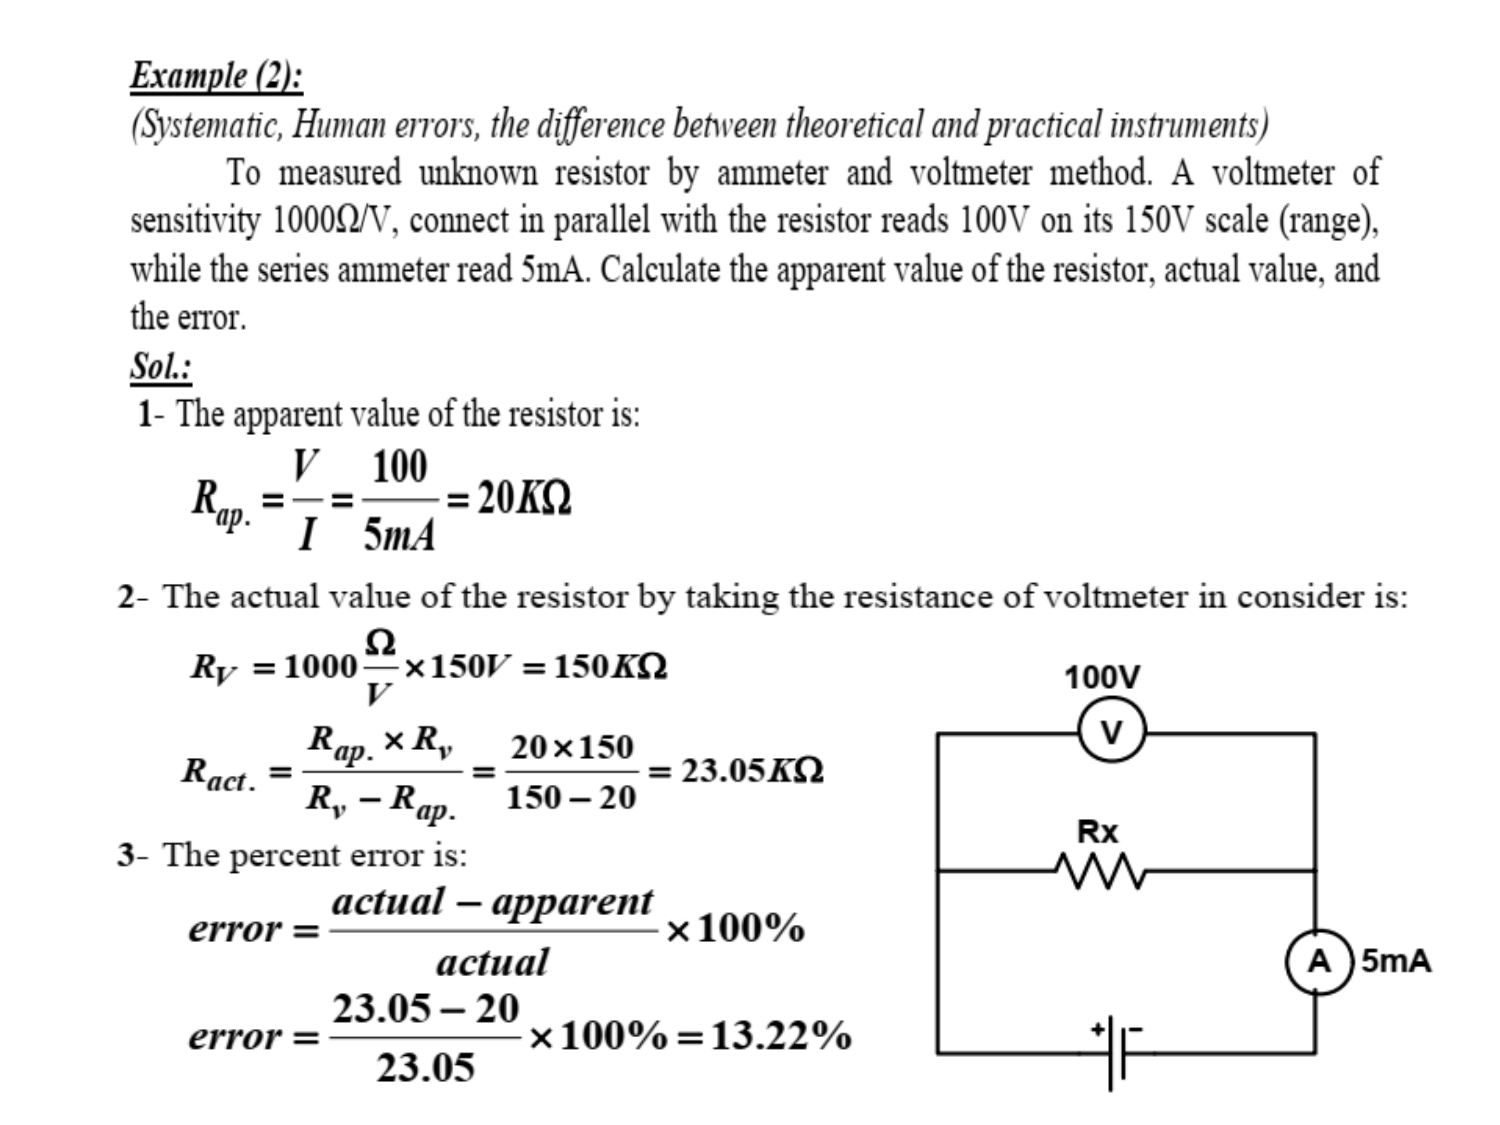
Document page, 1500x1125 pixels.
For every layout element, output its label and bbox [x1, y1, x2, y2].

picture [74, 574, 1463, 1125]
list [99, 49, 1393, 563]
